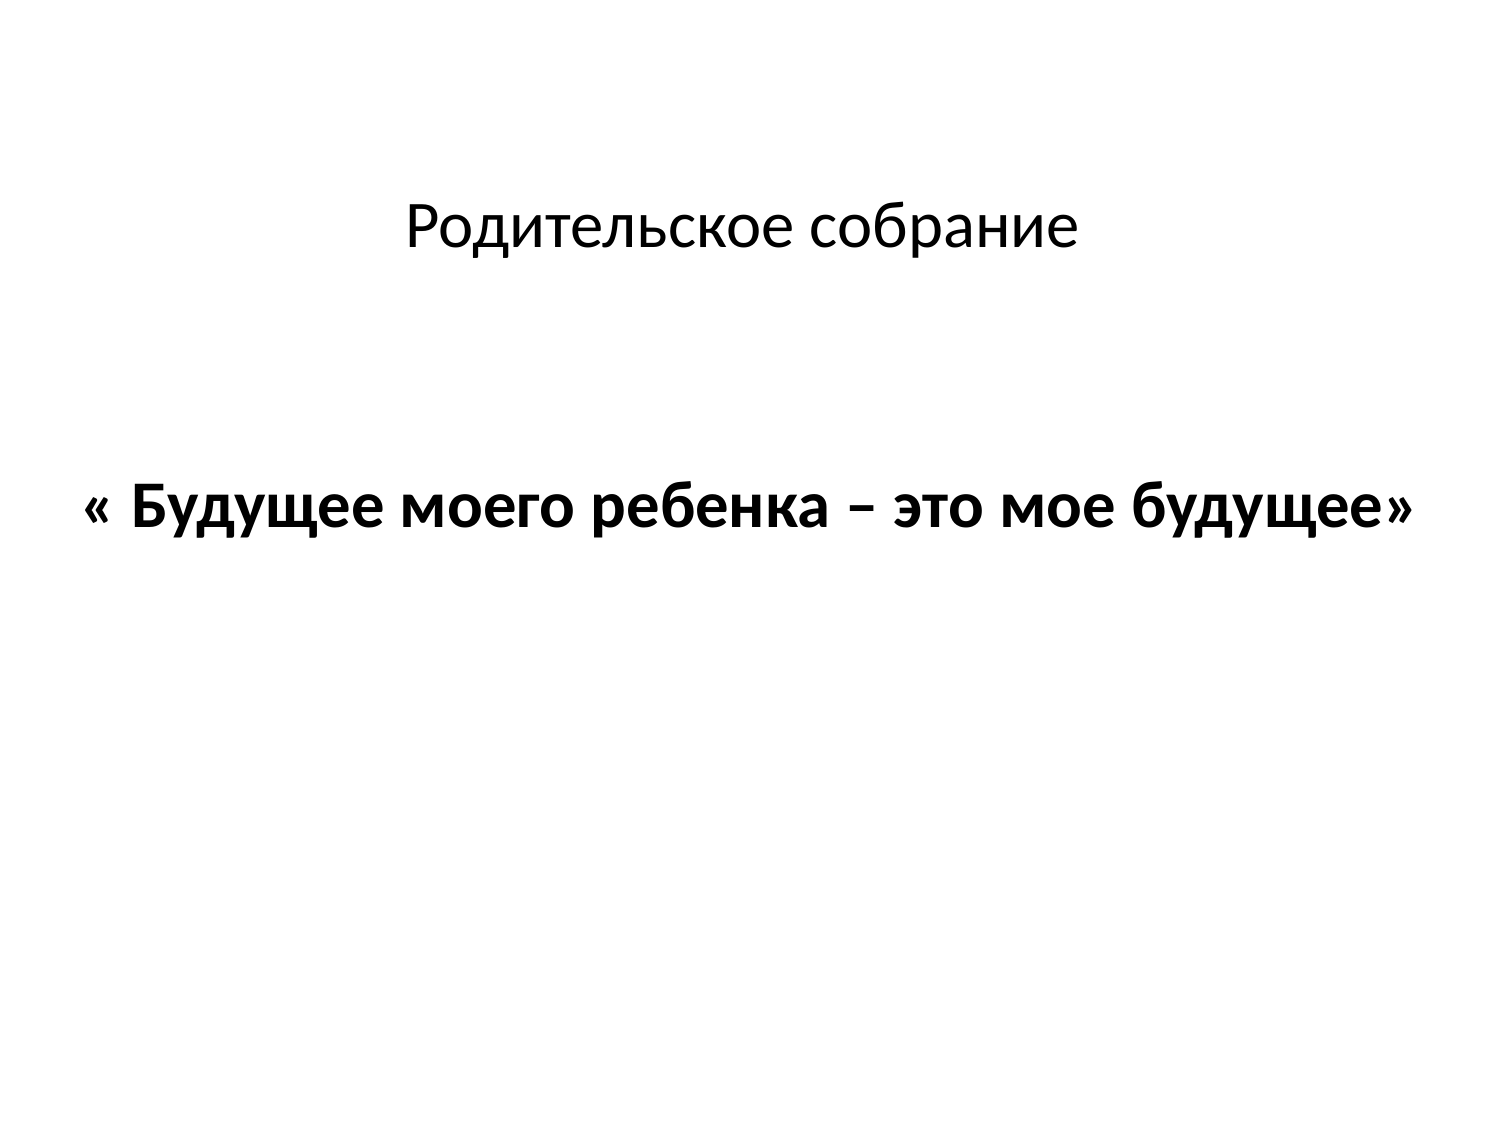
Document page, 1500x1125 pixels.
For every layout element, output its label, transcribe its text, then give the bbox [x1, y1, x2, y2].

title Родительское собрание [75, 45, 1412, 267]
list « Будущее моего ребенка – это мое будущее» [11, 267, 1489, 1010]
